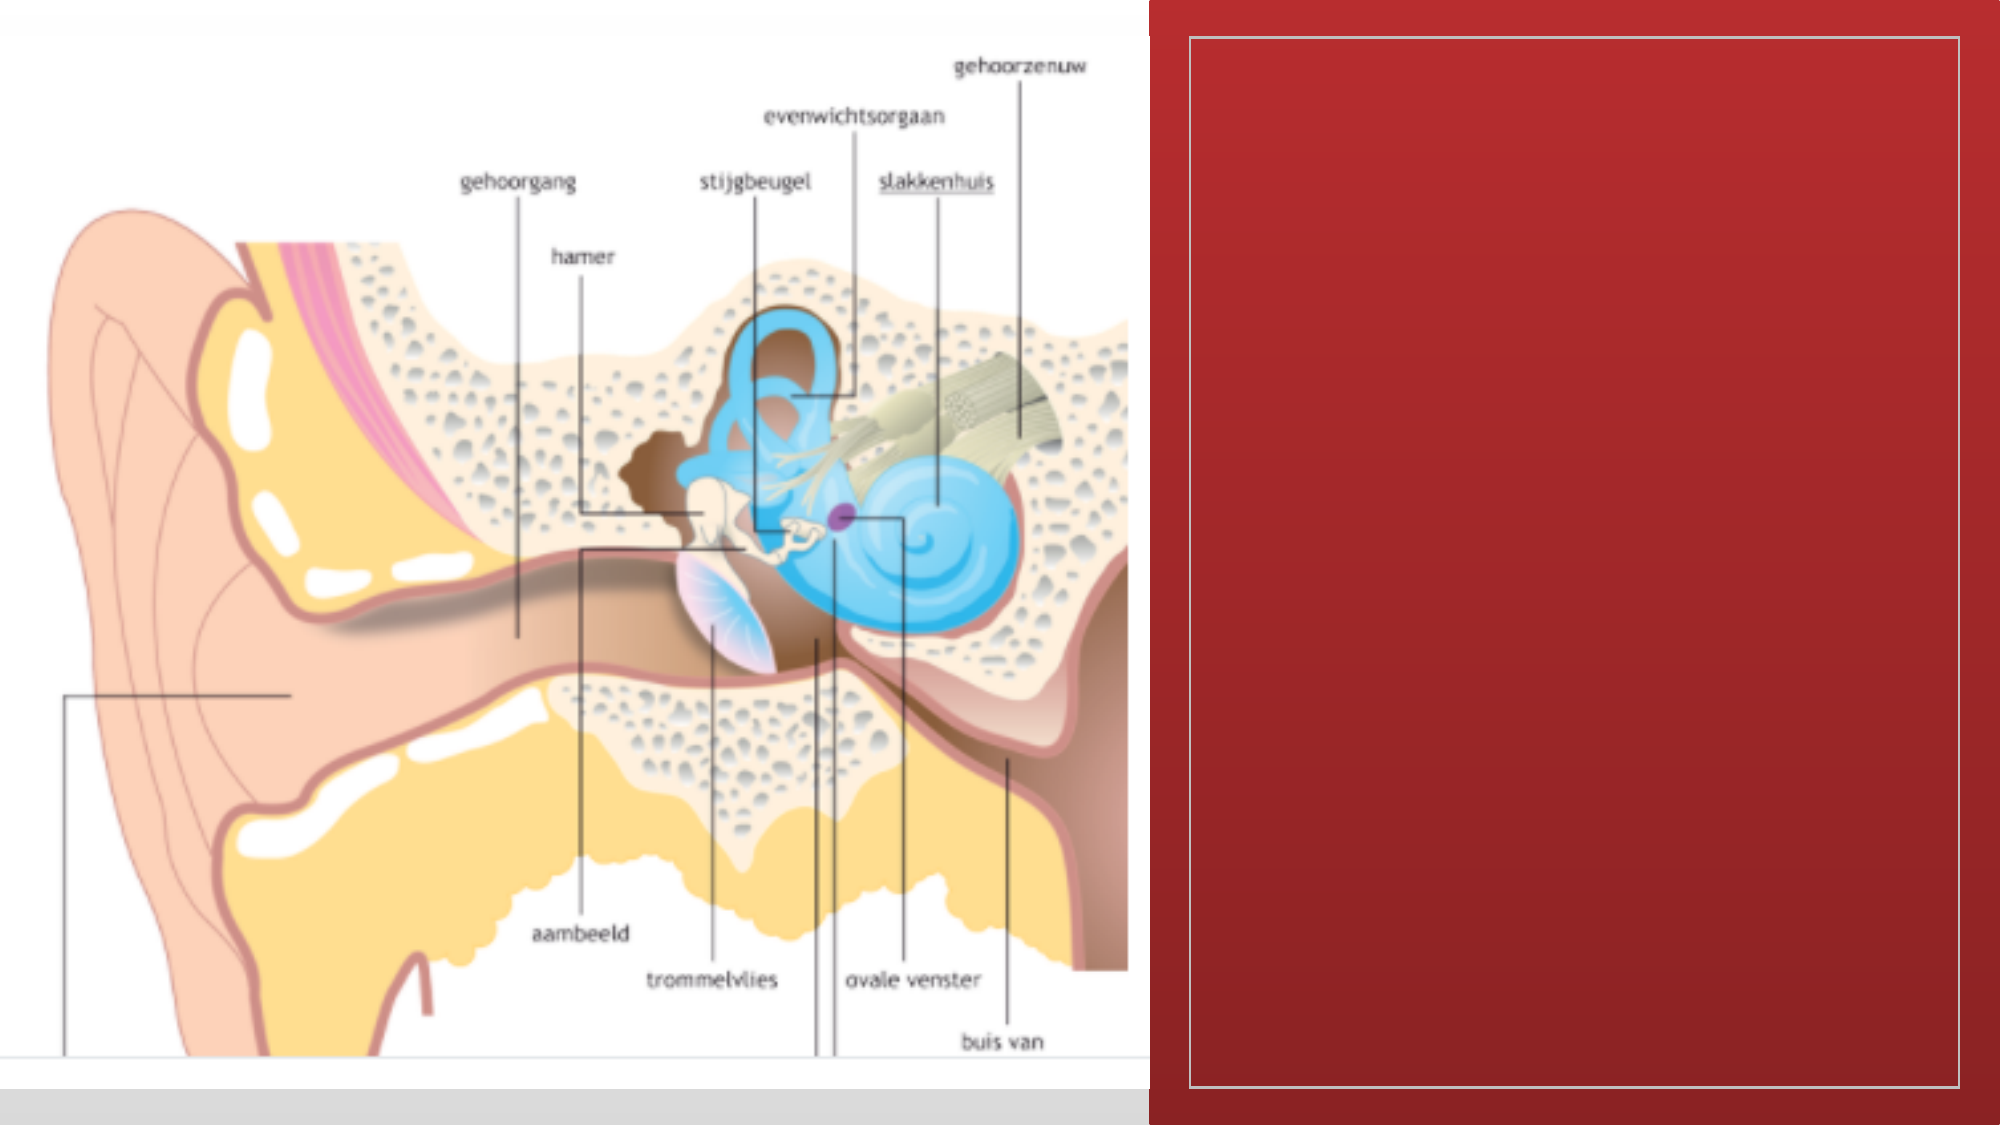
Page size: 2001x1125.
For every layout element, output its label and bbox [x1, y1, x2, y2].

picture [0, 36, 1150, 1089]
